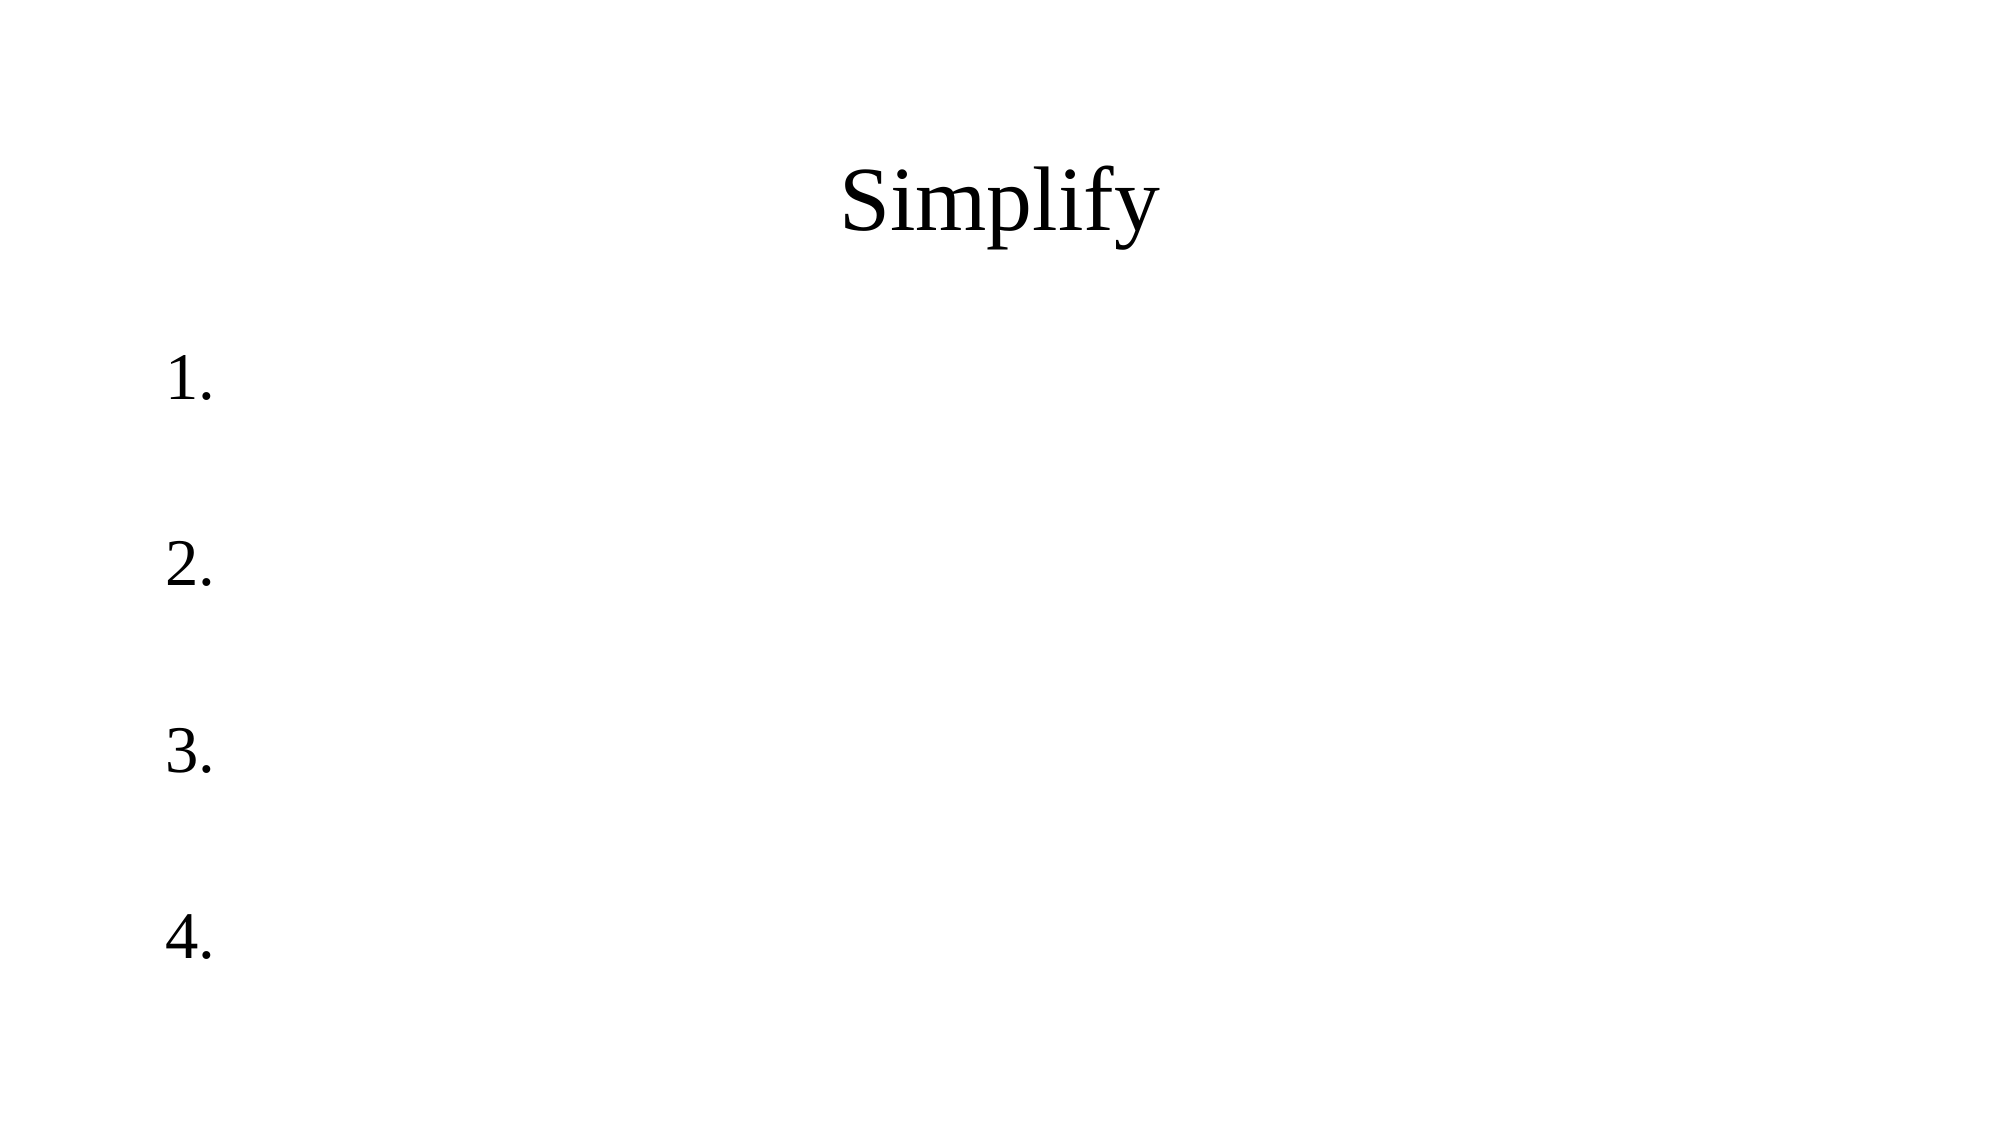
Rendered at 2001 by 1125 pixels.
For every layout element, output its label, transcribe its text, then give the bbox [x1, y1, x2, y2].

title Simplify [150, 99, 1850, 288]
